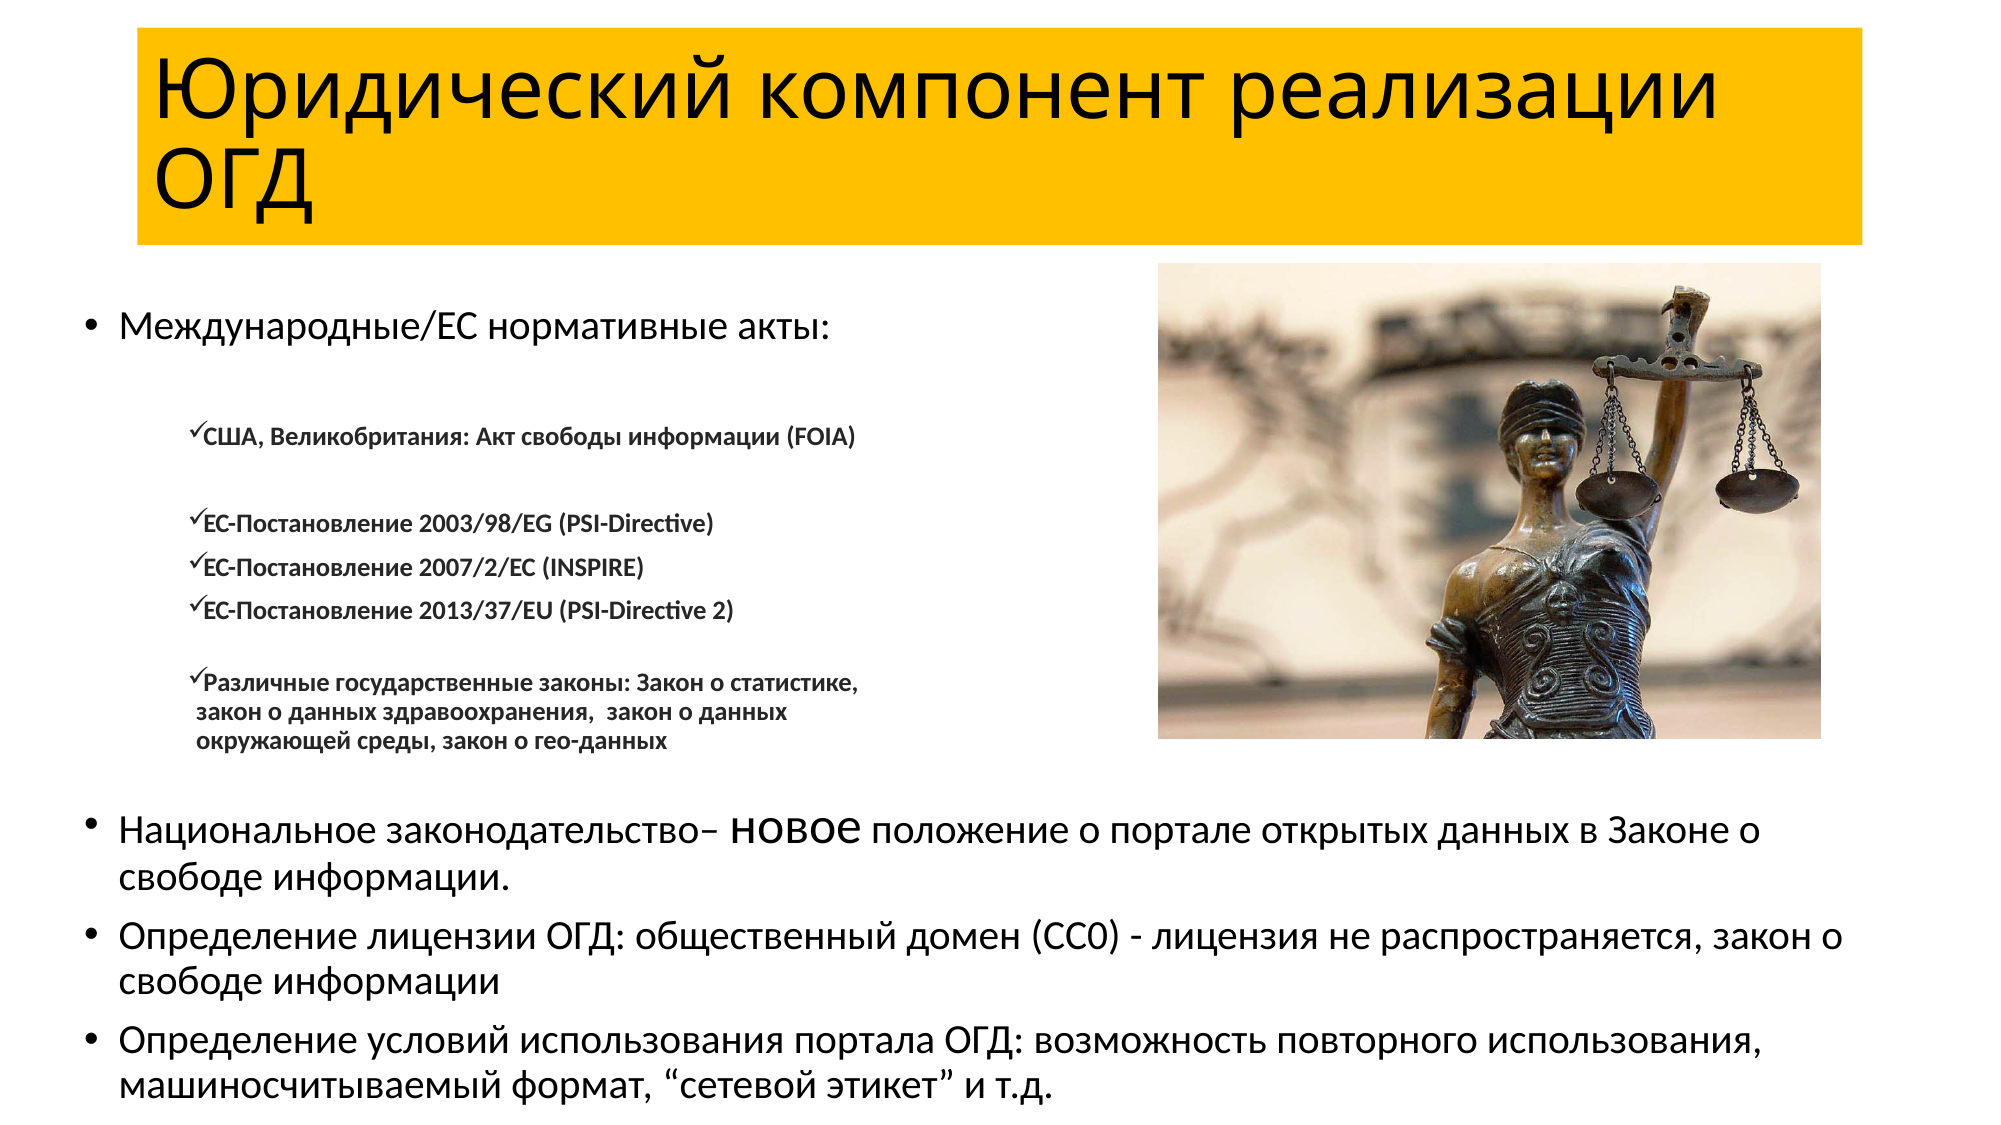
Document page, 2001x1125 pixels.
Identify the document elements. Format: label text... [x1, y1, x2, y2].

picture [1158, 262, 1821, 739]
title Юридический компонент реализации ОГД [137, 27, 1863, 246]
list Международные/ЕС нормативные акты: США, Великобритания: Акт свободы информации (FOIA) ЕС-Постановление 2003/98/EG (PSI-Directive) ЕС-Постановление 2007/2/EC (INSPIRE) ЕС-Постановление 2013/37/EU (PSI-Directive 2) Различные государственные законы: Закон о статистике, закон о данных здравоохранения, закон о данных окружающей среды, закон о гео-данных Национальное законодательство– новое положение о портале открытых данных в Законе о свободе информации. Определение лицензии ОГД: общественный домен (CC0) - лицензия не распространяется, закон о свободе информации Определение условий использования портала ОГД: возможность повторного использования, машиносчитываемый формат, “сетевой этикет” и т.д. [69, 296, 1863, 1123]
